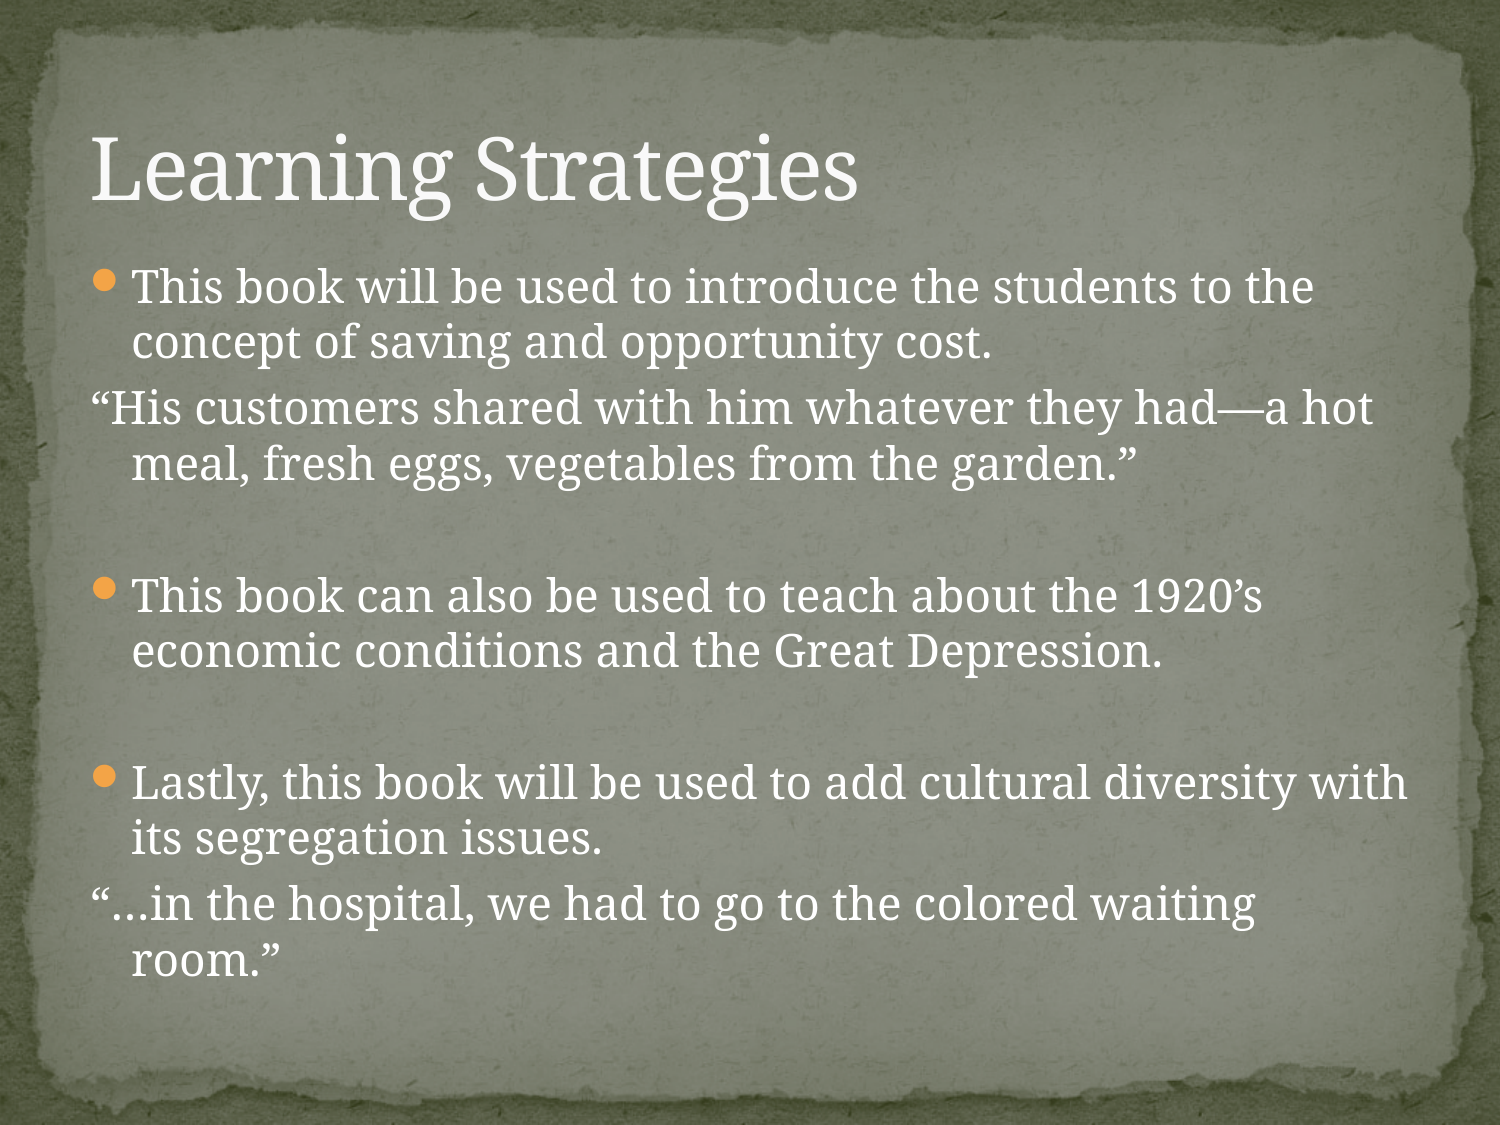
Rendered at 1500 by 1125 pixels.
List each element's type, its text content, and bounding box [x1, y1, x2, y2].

title Learning Strategies [74, 24, 1425, 225]
list This book will be used to introduce the students to the concept of saving and opportunity cost. “His customers shared with him whatever they had—a hot meal, fresh eggs, vegetables from the garden.” This book can also be used to teach about the 1920’s economic conditions and the Great Depression. Lastly, this book will be used to add cultural diversity with its segregation issues. “…in the hospital, we had to go to the colored waiting room.” [75, 249, 1425, 1000]
